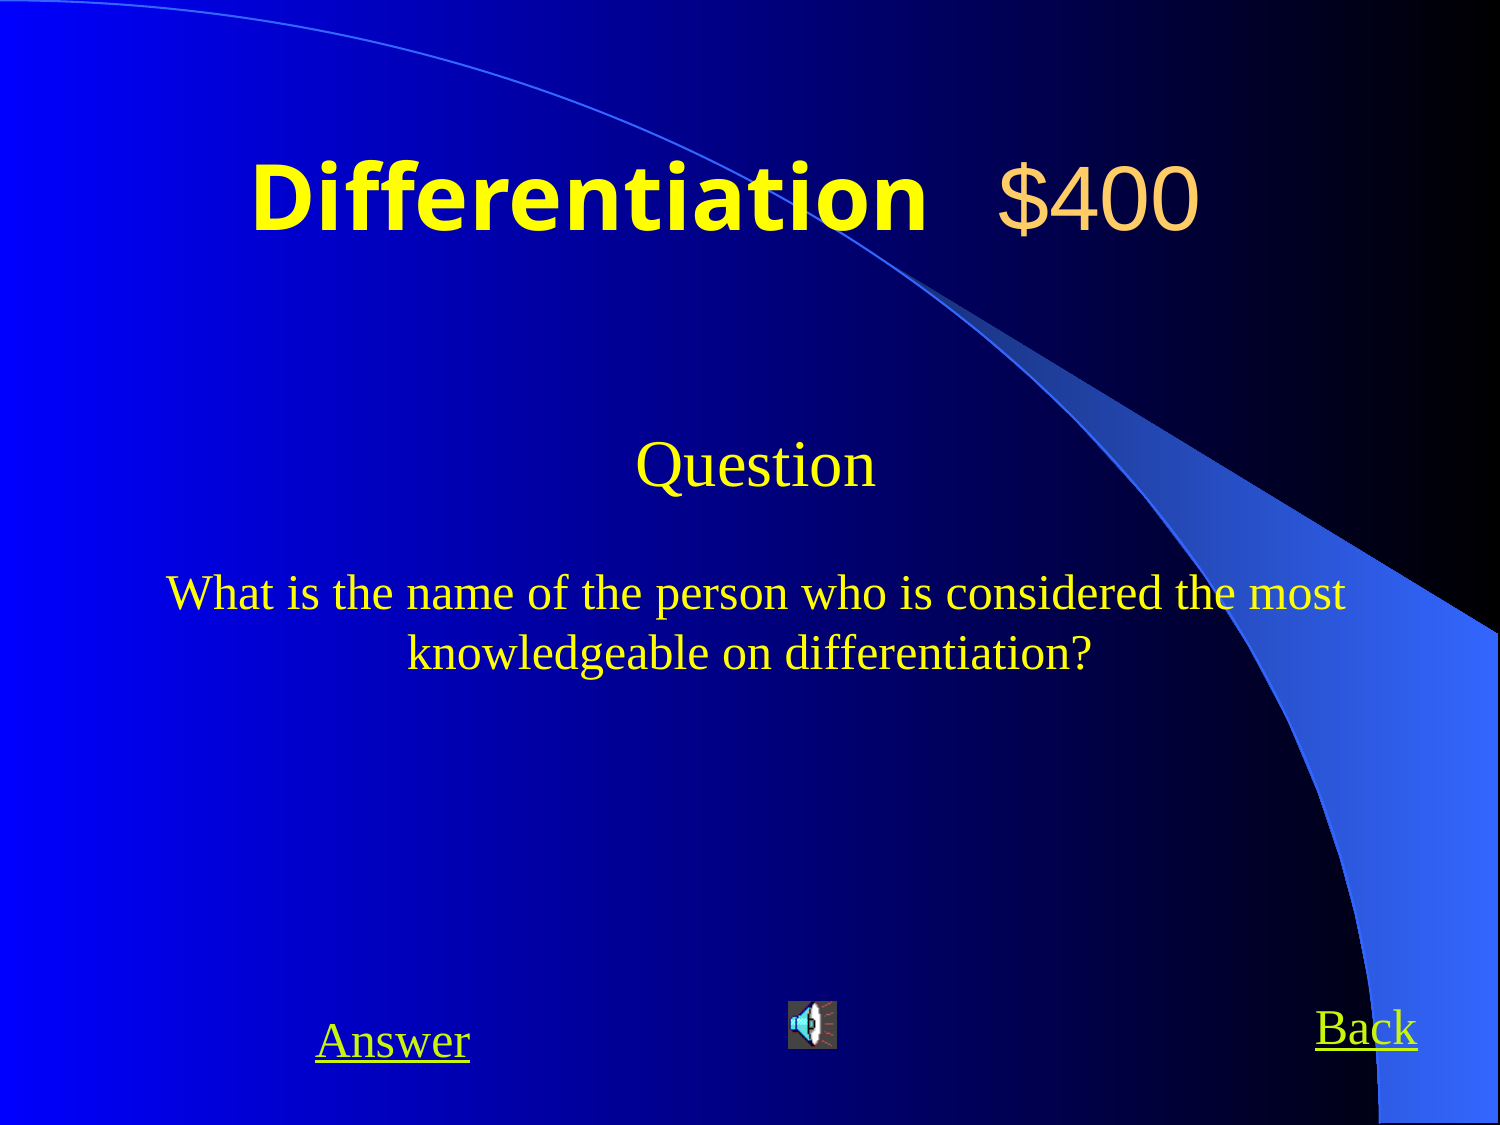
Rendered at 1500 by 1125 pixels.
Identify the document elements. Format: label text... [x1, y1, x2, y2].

title Differentiation $400 [87, 99, 1363, 288]
text_box Question What is the name of the person who is considered the most knowledgeable on differentiation? [99, 412, 1413, 748]
text_box Answer [300, 999, 625, 1075]
text_box Back [1300, 987, 1433, 1063]
picture [787, 999, 838, 1051]
